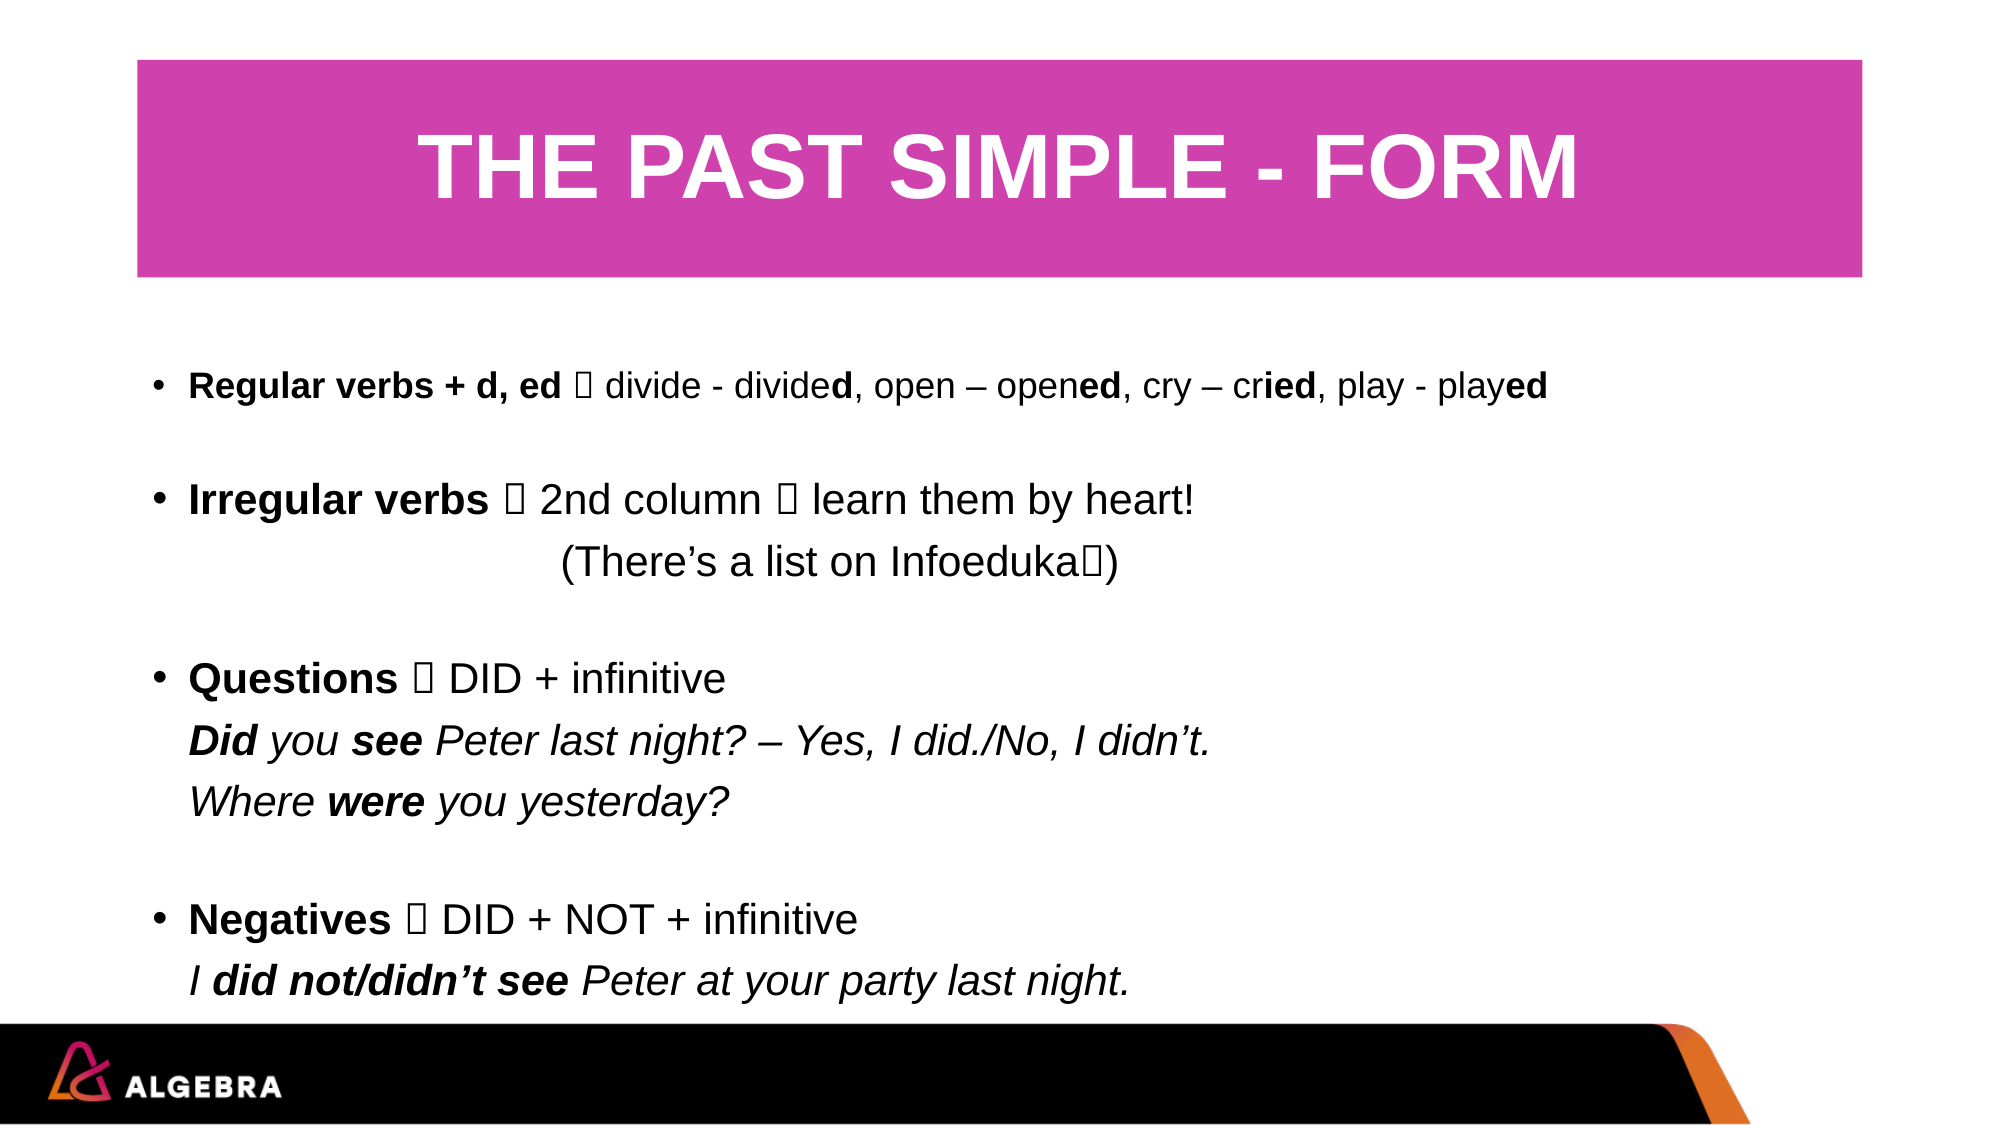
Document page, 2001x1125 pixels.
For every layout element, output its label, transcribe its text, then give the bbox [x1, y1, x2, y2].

picture [0, 1023, 1958, 1125]
list Regular verbs + d, ed  divide - divided, open – opened, cry – cried, play - played Irregular verbs  2nd column  learn them by heart! (There’s a list on Infoeduka) Questions  DID + infinitive Did you see Peter last night? – Yes, I did./No, I didn’t. Where were you yesterday? Negatives  DID + NOT + infinitive I did not/didn’t see Peter at your party last night. [137, 299, 1863, 1014]
title THE PAST SIMPLE - FORM [137, 59, 1863, 278]
